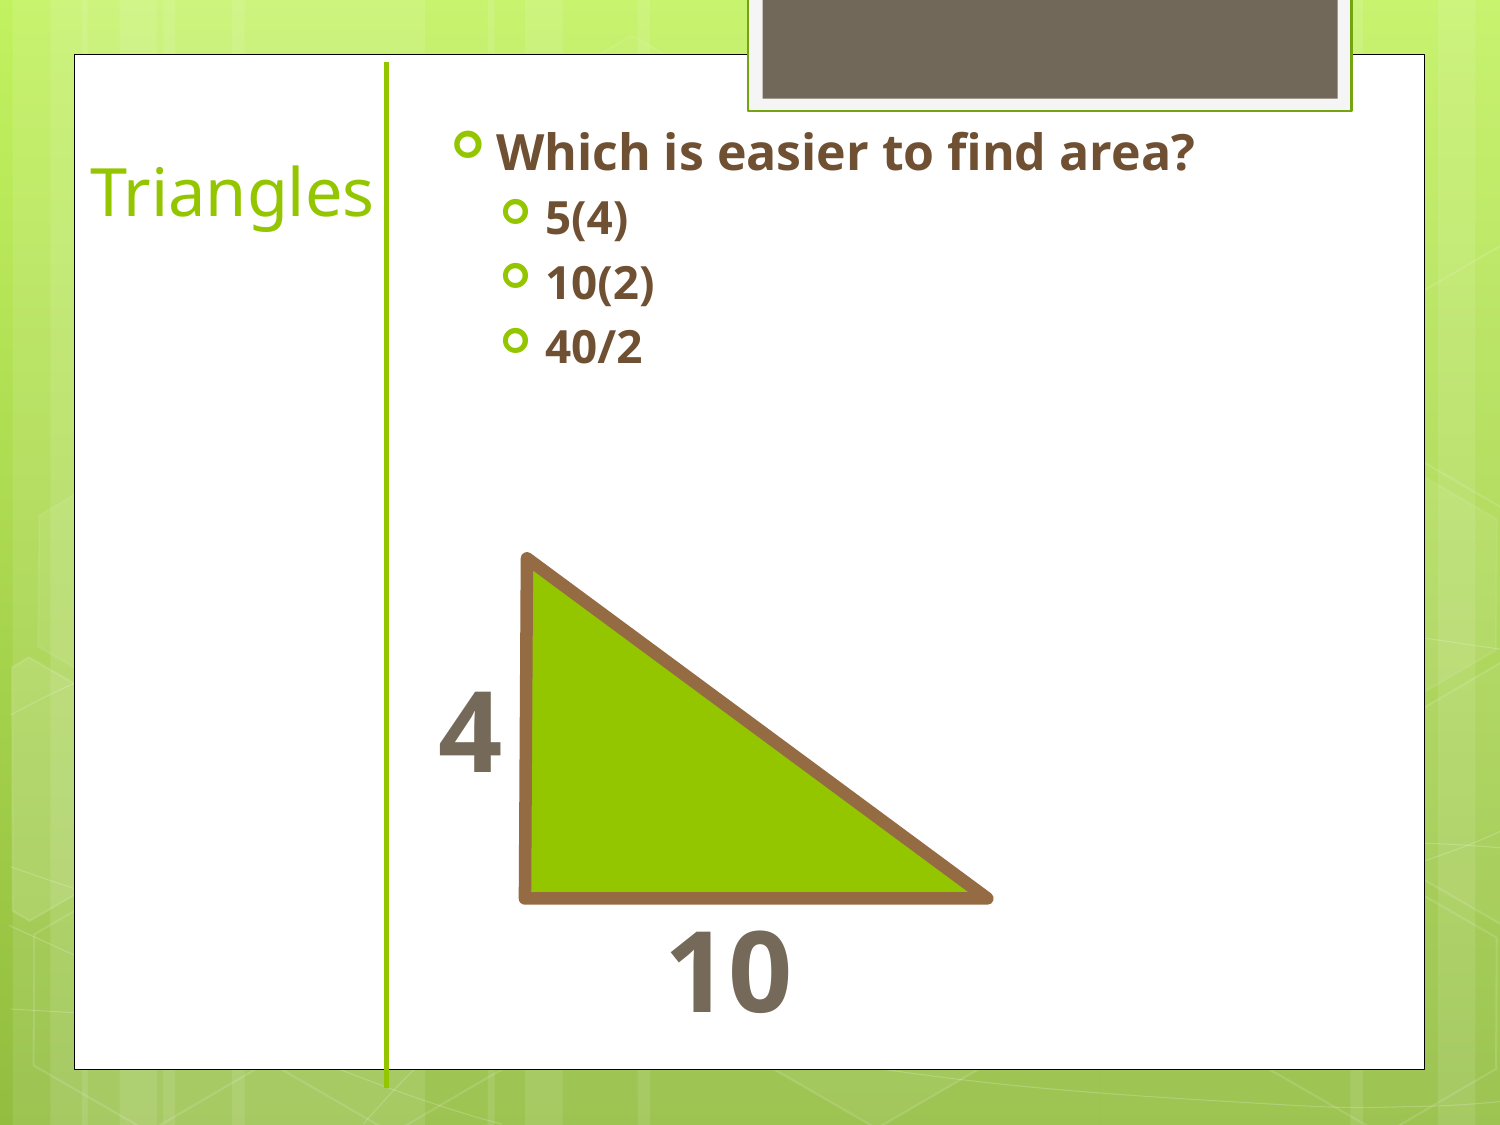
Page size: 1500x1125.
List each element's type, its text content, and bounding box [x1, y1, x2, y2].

text_box 10 [649, 892, 808, 1043]
title Triangles [75, 137, 382, 238]
title Triangles [390, 137, 400, 238]
text_box 4 [423, 652, 518, 803]
list Which is easier to find area? 5(4) 10(2) 40/2 [425, 112, 1425, 1063]
text_box [523, 557, 989, 900]
